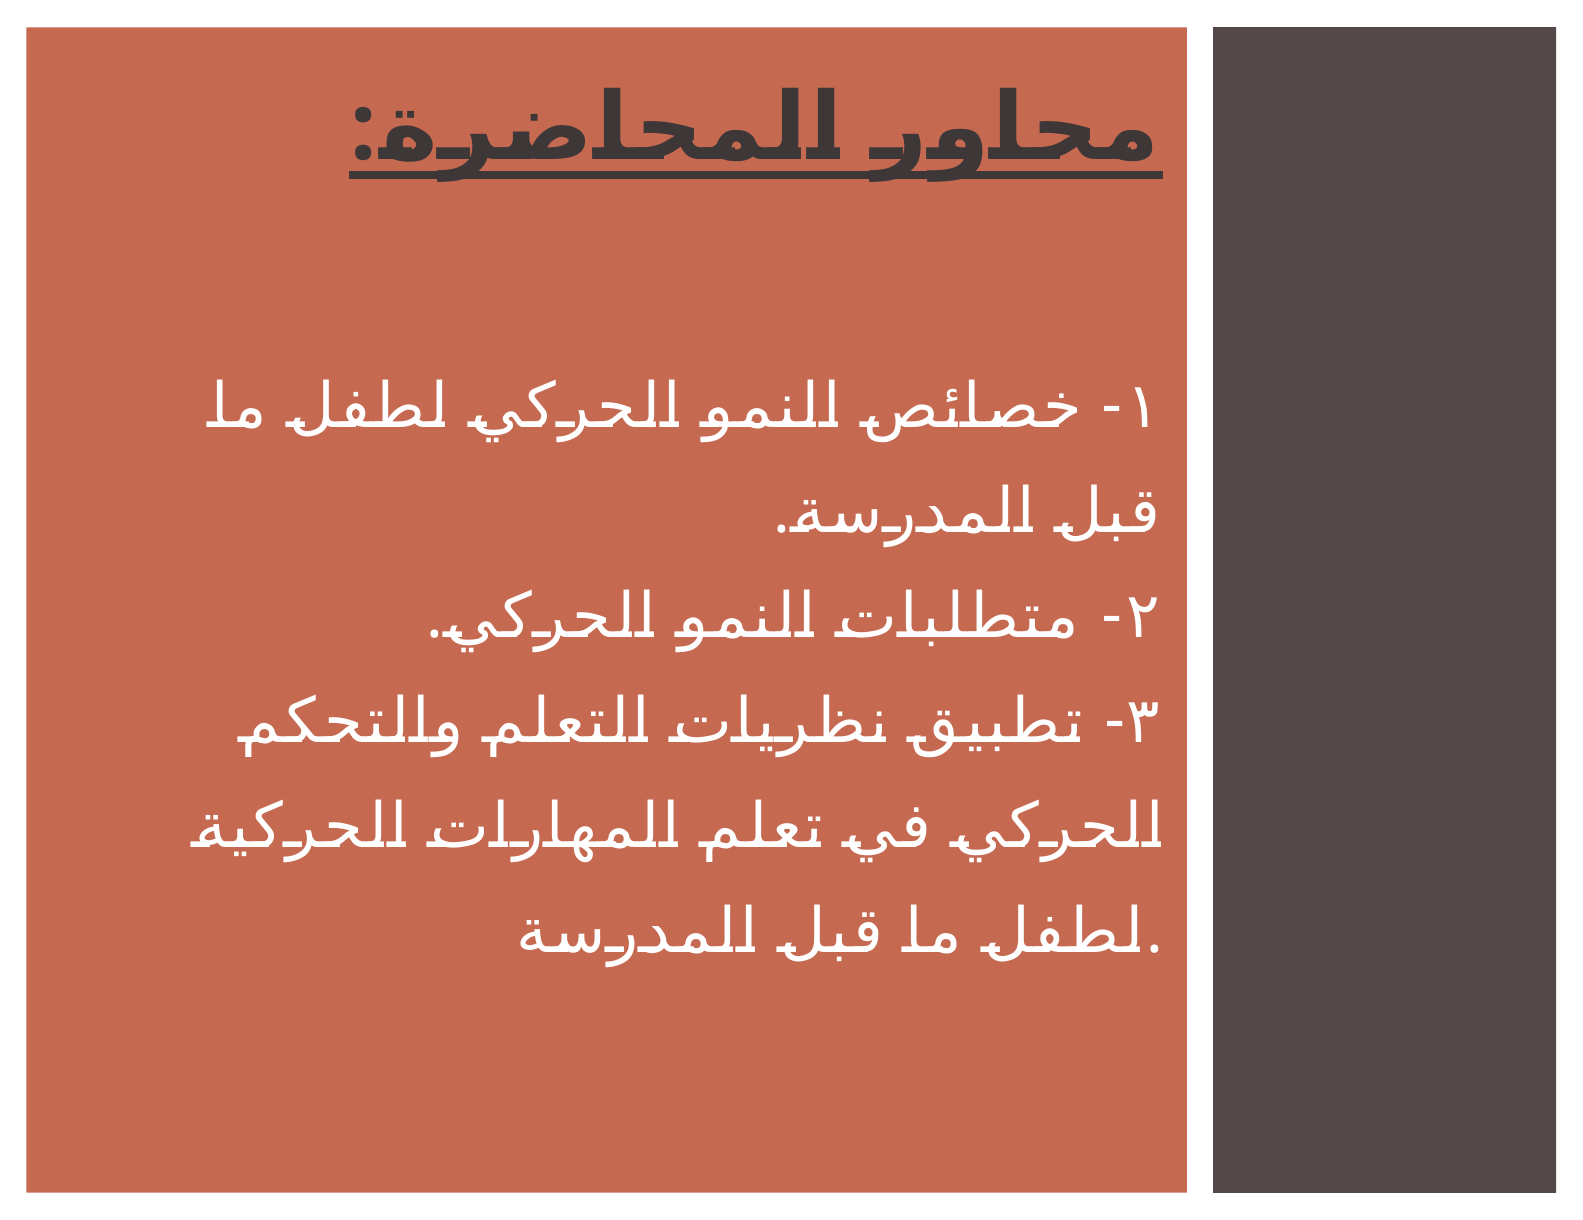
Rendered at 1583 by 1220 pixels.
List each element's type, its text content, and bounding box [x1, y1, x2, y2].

title محاور المحاضرة: ١- خصائص النمو الحركي لطفل ما قبل المدرسة. ٢- متطلبات النمو الحركي. ٣- تطبيق نظريات التعلم والتحكم الحركي في تعلم المهارات الحركية لطفل ما قبل المدرسة. [84, 167, 1180, 818]
